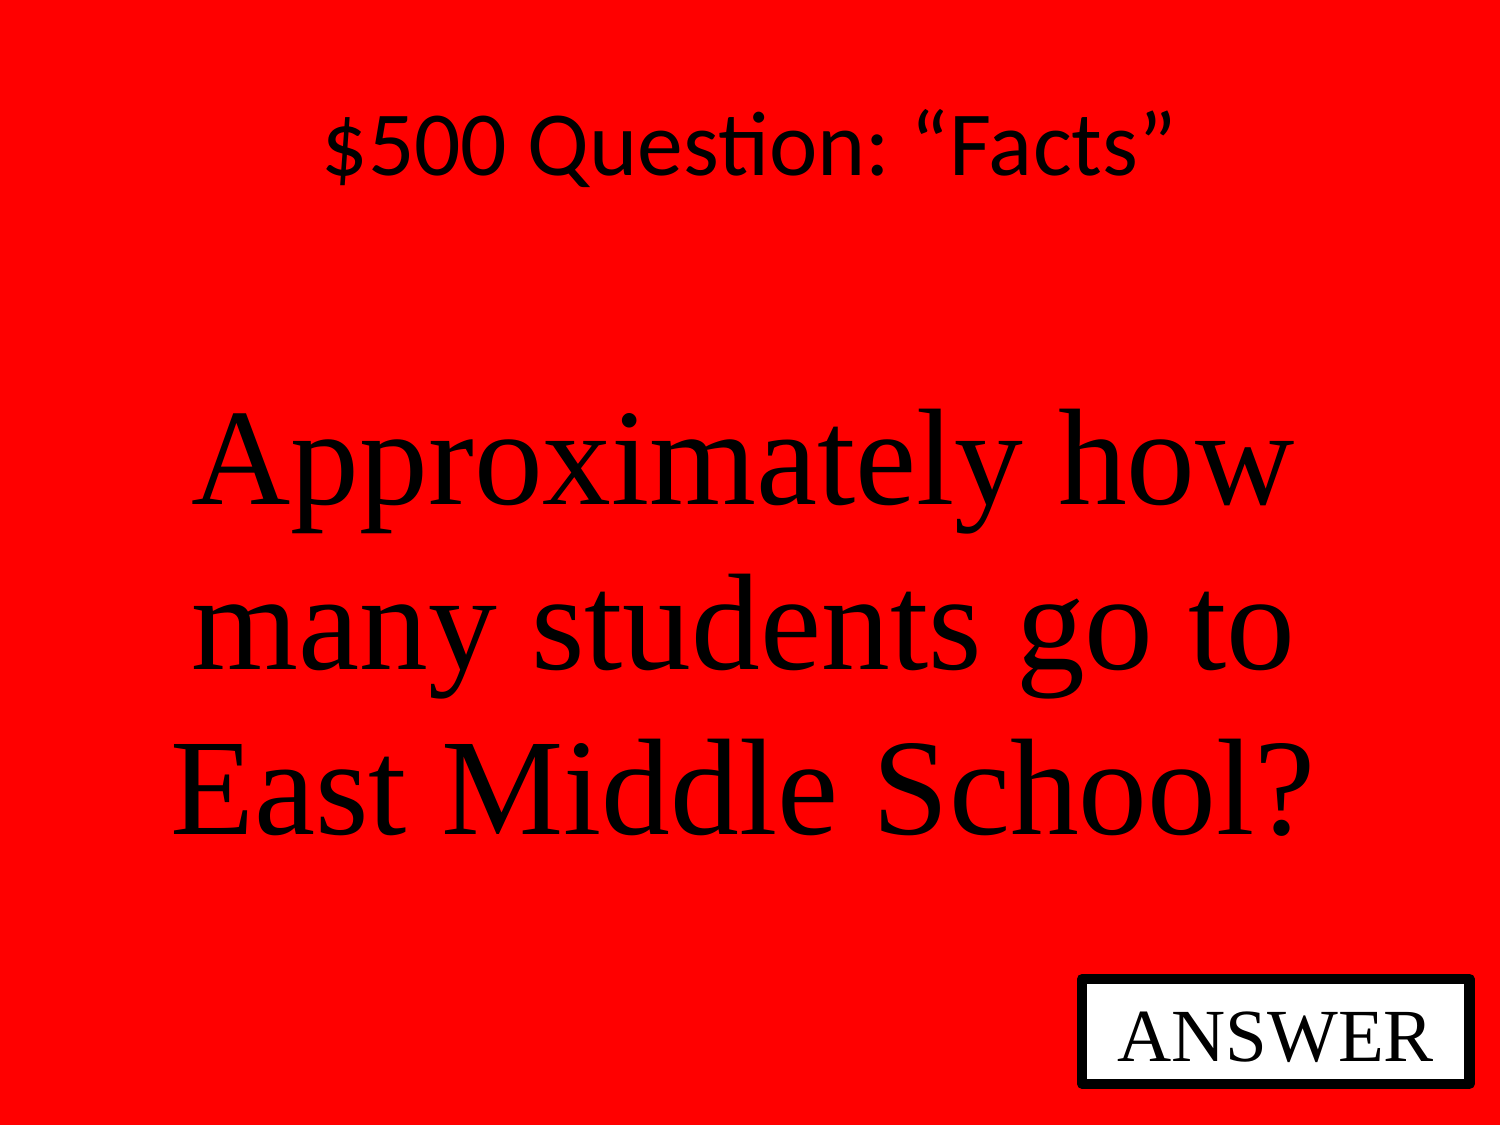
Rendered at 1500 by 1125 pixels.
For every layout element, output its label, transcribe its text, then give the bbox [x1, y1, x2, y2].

text_box Approximately how many students go to East Middle School? [74, 360, 1413, 870]
title $500 Question: “Facts” [75, 45, 1425, 233]
text_box ANSWER [1082, 979, 1470, 1084]
